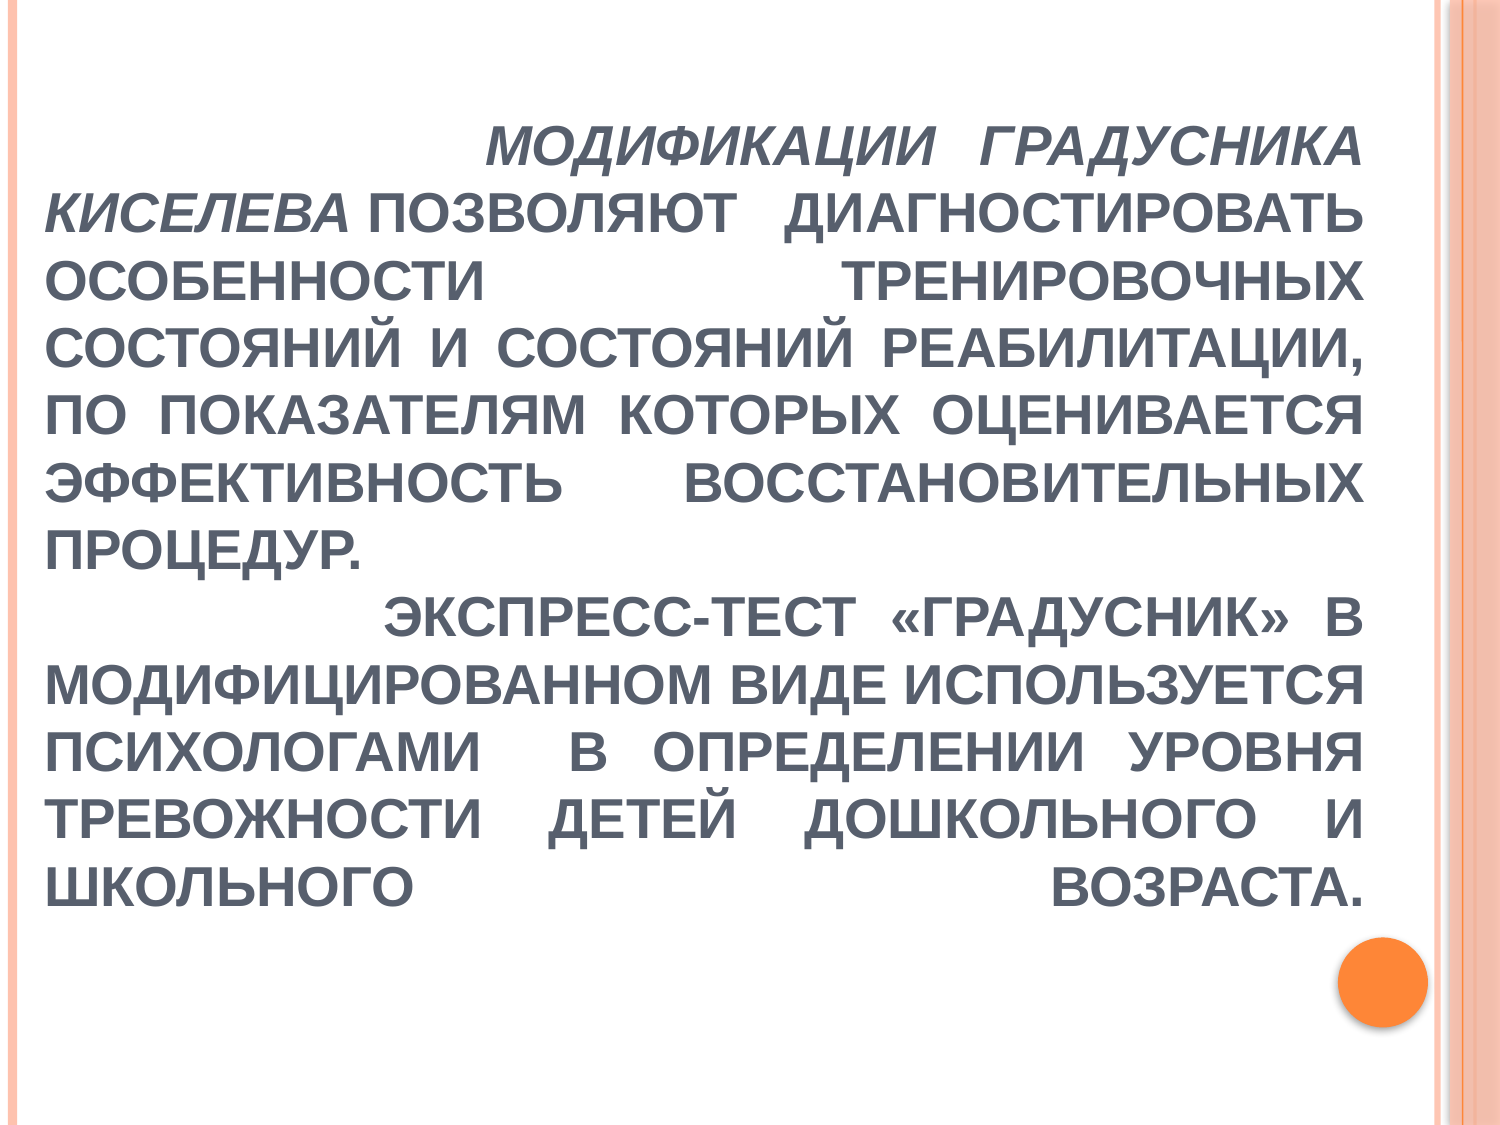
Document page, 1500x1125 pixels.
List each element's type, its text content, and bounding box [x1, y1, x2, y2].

title Модификации градусника Киселева позволяют диагностировать особенности тренировочных состояний и состояний реабилитации, по показателям которых оценивается эффективность восстановительных процедур. Экспресс-тест «Градусник» в модифицированном виде используется психологами в определении уровня тревожности детей дошкольного и школьного возраста. [29, 0, 1380, 990]
